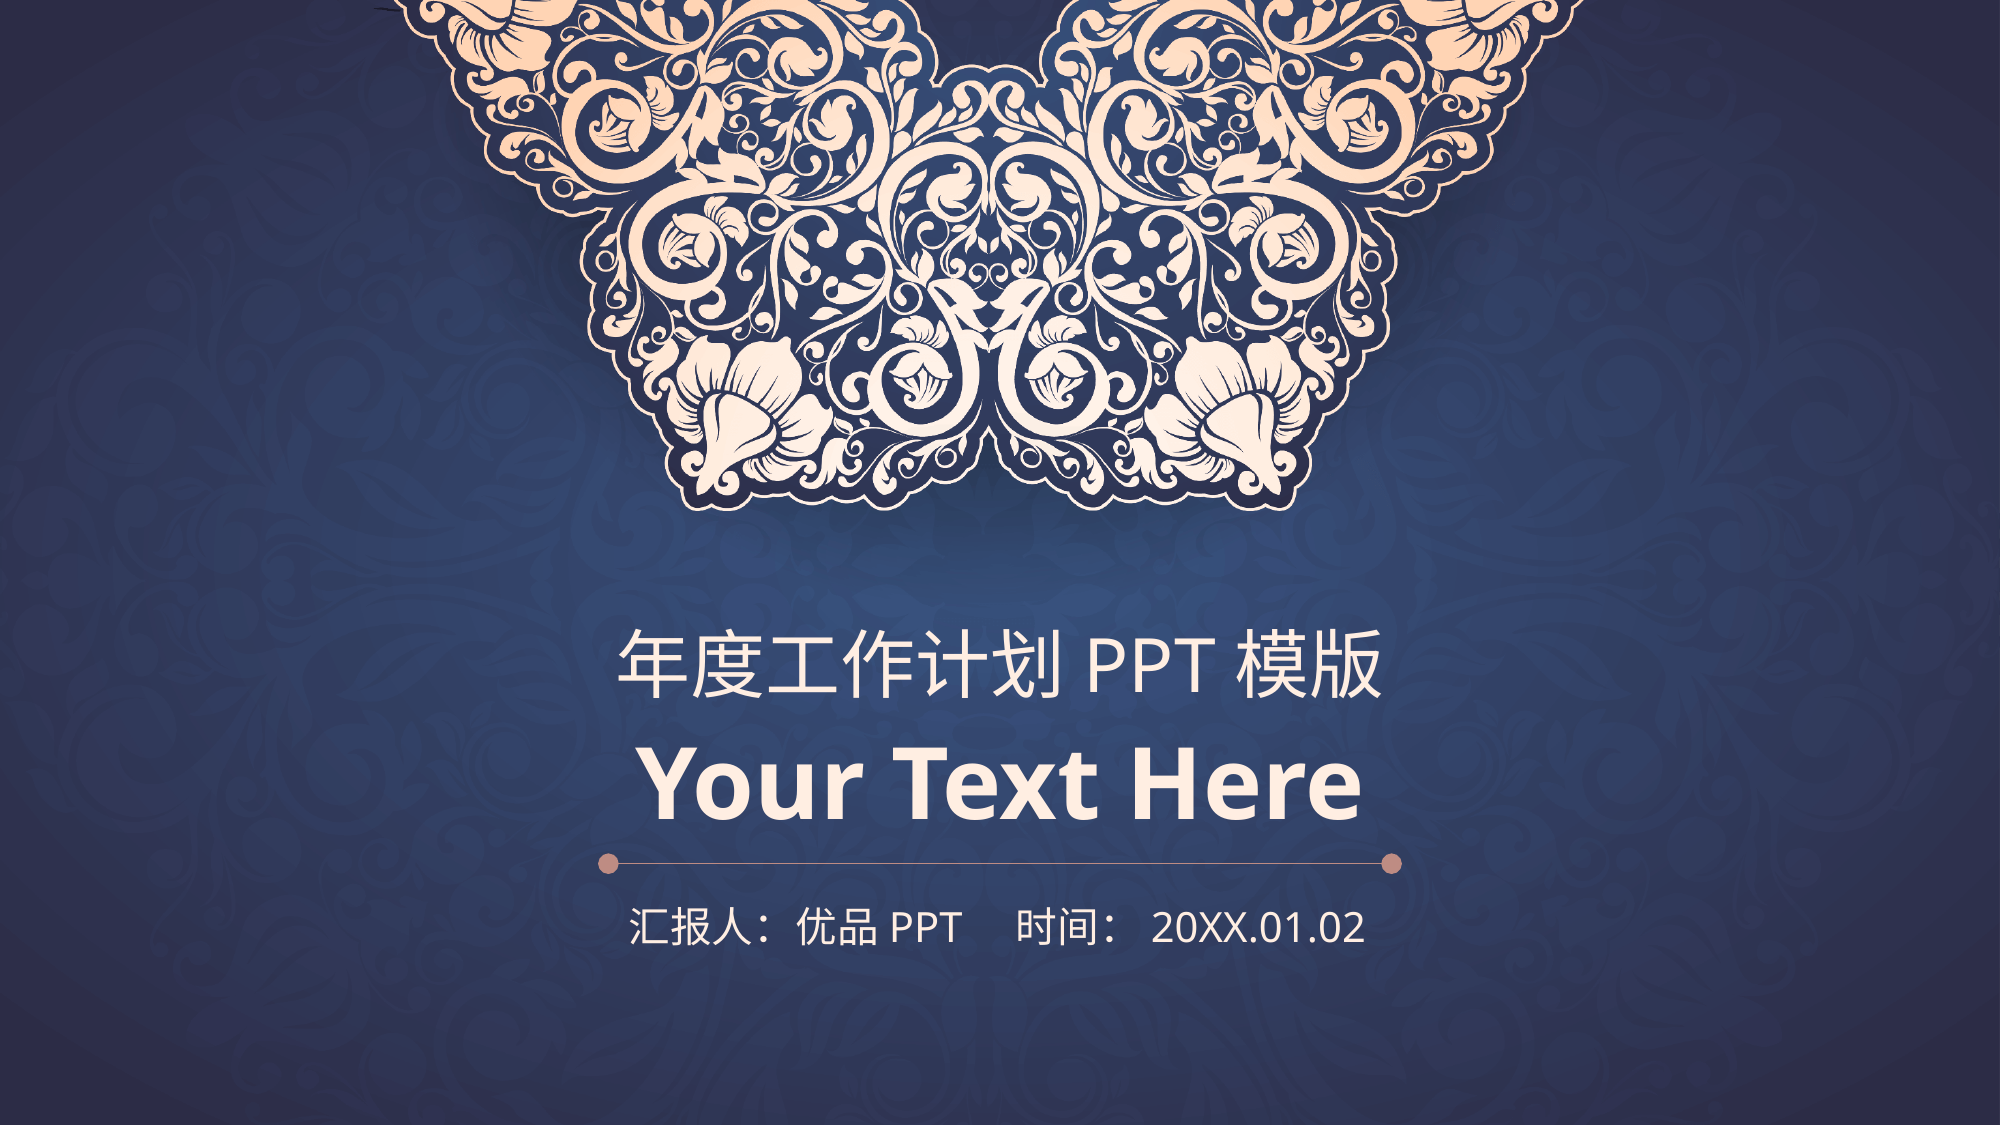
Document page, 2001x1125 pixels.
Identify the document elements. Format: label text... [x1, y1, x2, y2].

text_box 汇报人：优品PPT 时间：20XX.01.02 [613, 893, 1382, 959]
text_box Your Text Here [620, 711, 1380, 847]
text_box 年度工作计划PPT模版 [600, 610, 1399, 715]
picture [0, 0, 2000, 1125]
